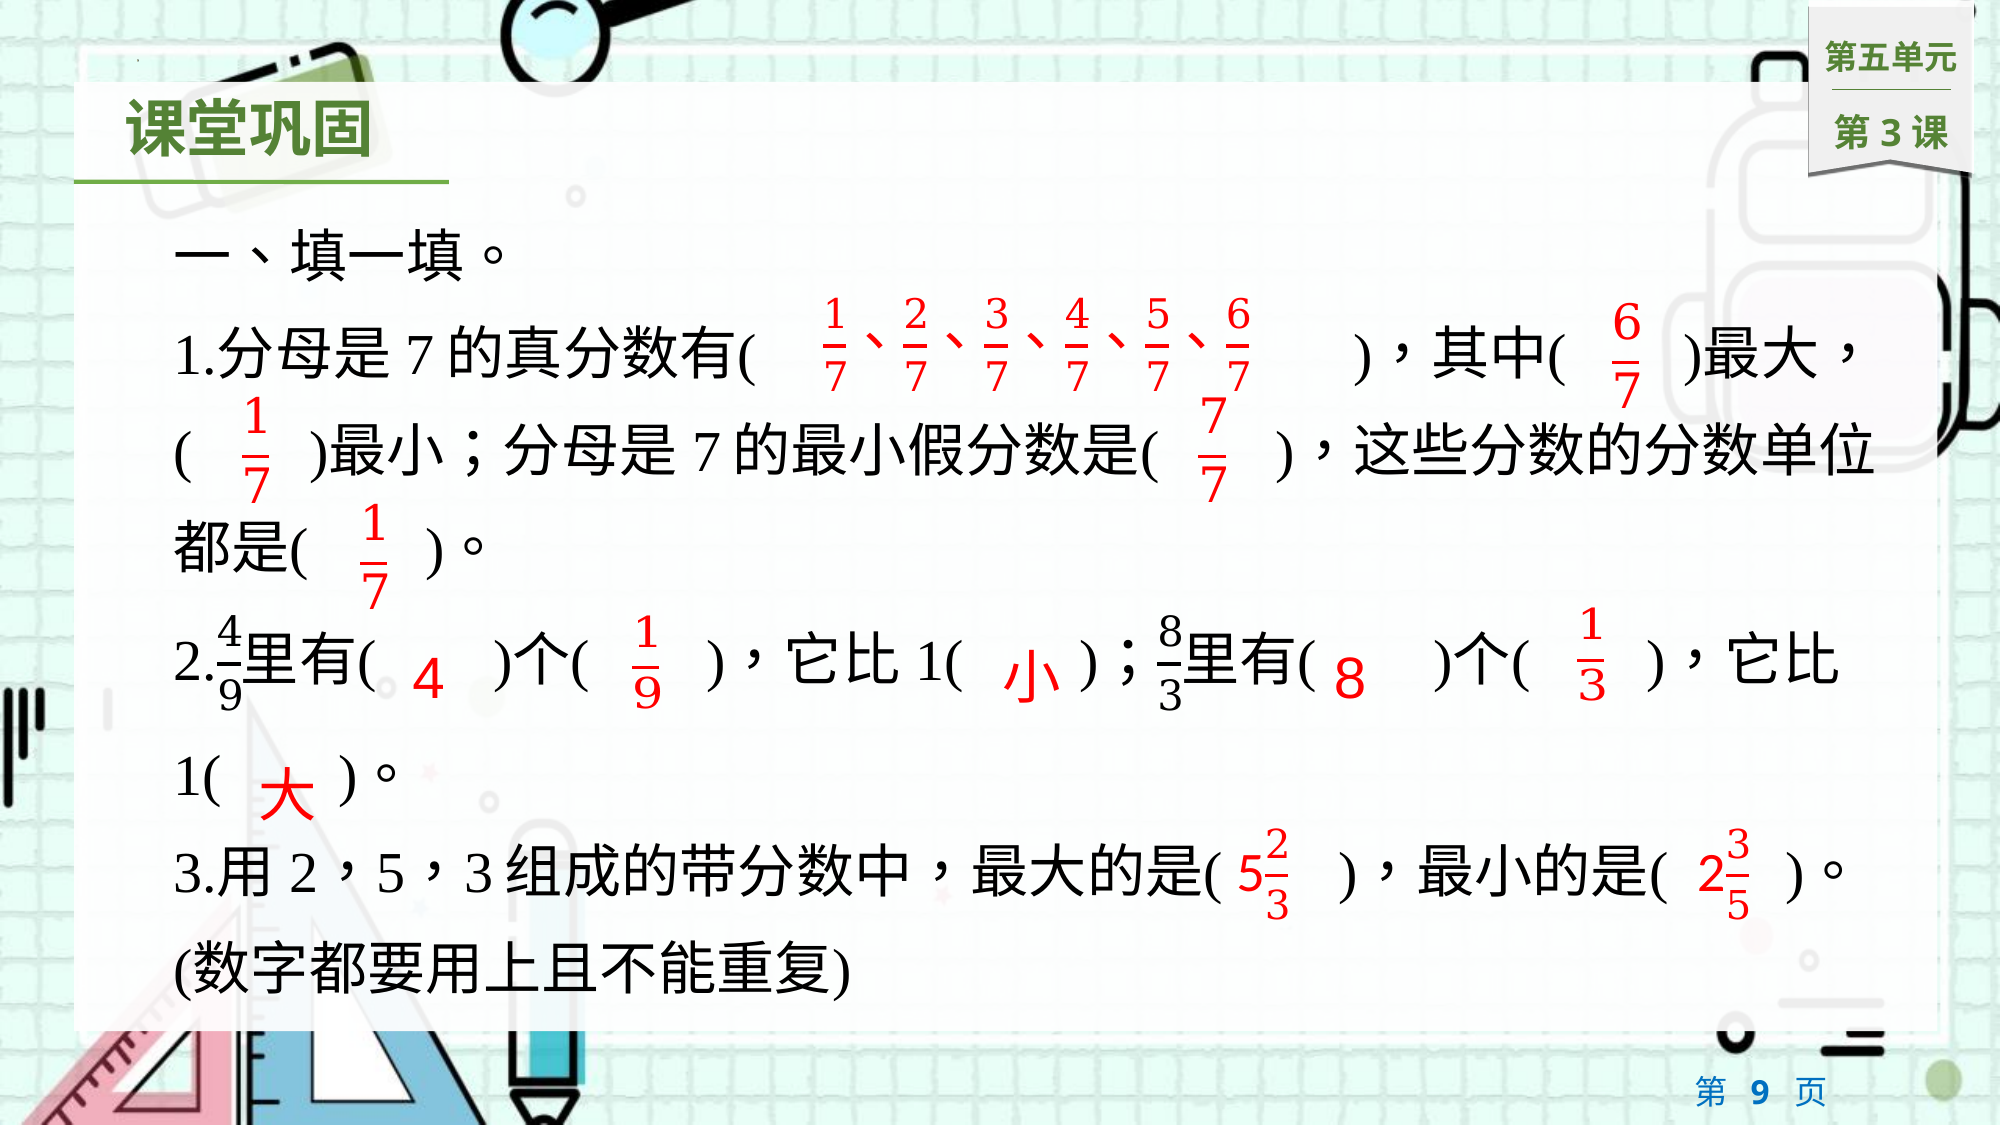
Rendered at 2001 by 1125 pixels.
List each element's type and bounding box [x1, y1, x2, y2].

text_box [173, 385, 338, 513]
text_box [562, 605, 728, 717]
text_box [822, 278, 1383, 408]
text_box [1543, 290, 1708, 418]
text_box [1696, 810, 1860, 936]
text_box [291, 491, 456, 619]
text_box [1507, 597, 1673, 709]
picture [0, 0, 2000, 1125]
text_box [1236, 810, 1399, 936]
text_box [1129, 385, 1295, 513]
text_box [173, 208, 1911, 1052]
picture [1938, 168, 1971, 176]
